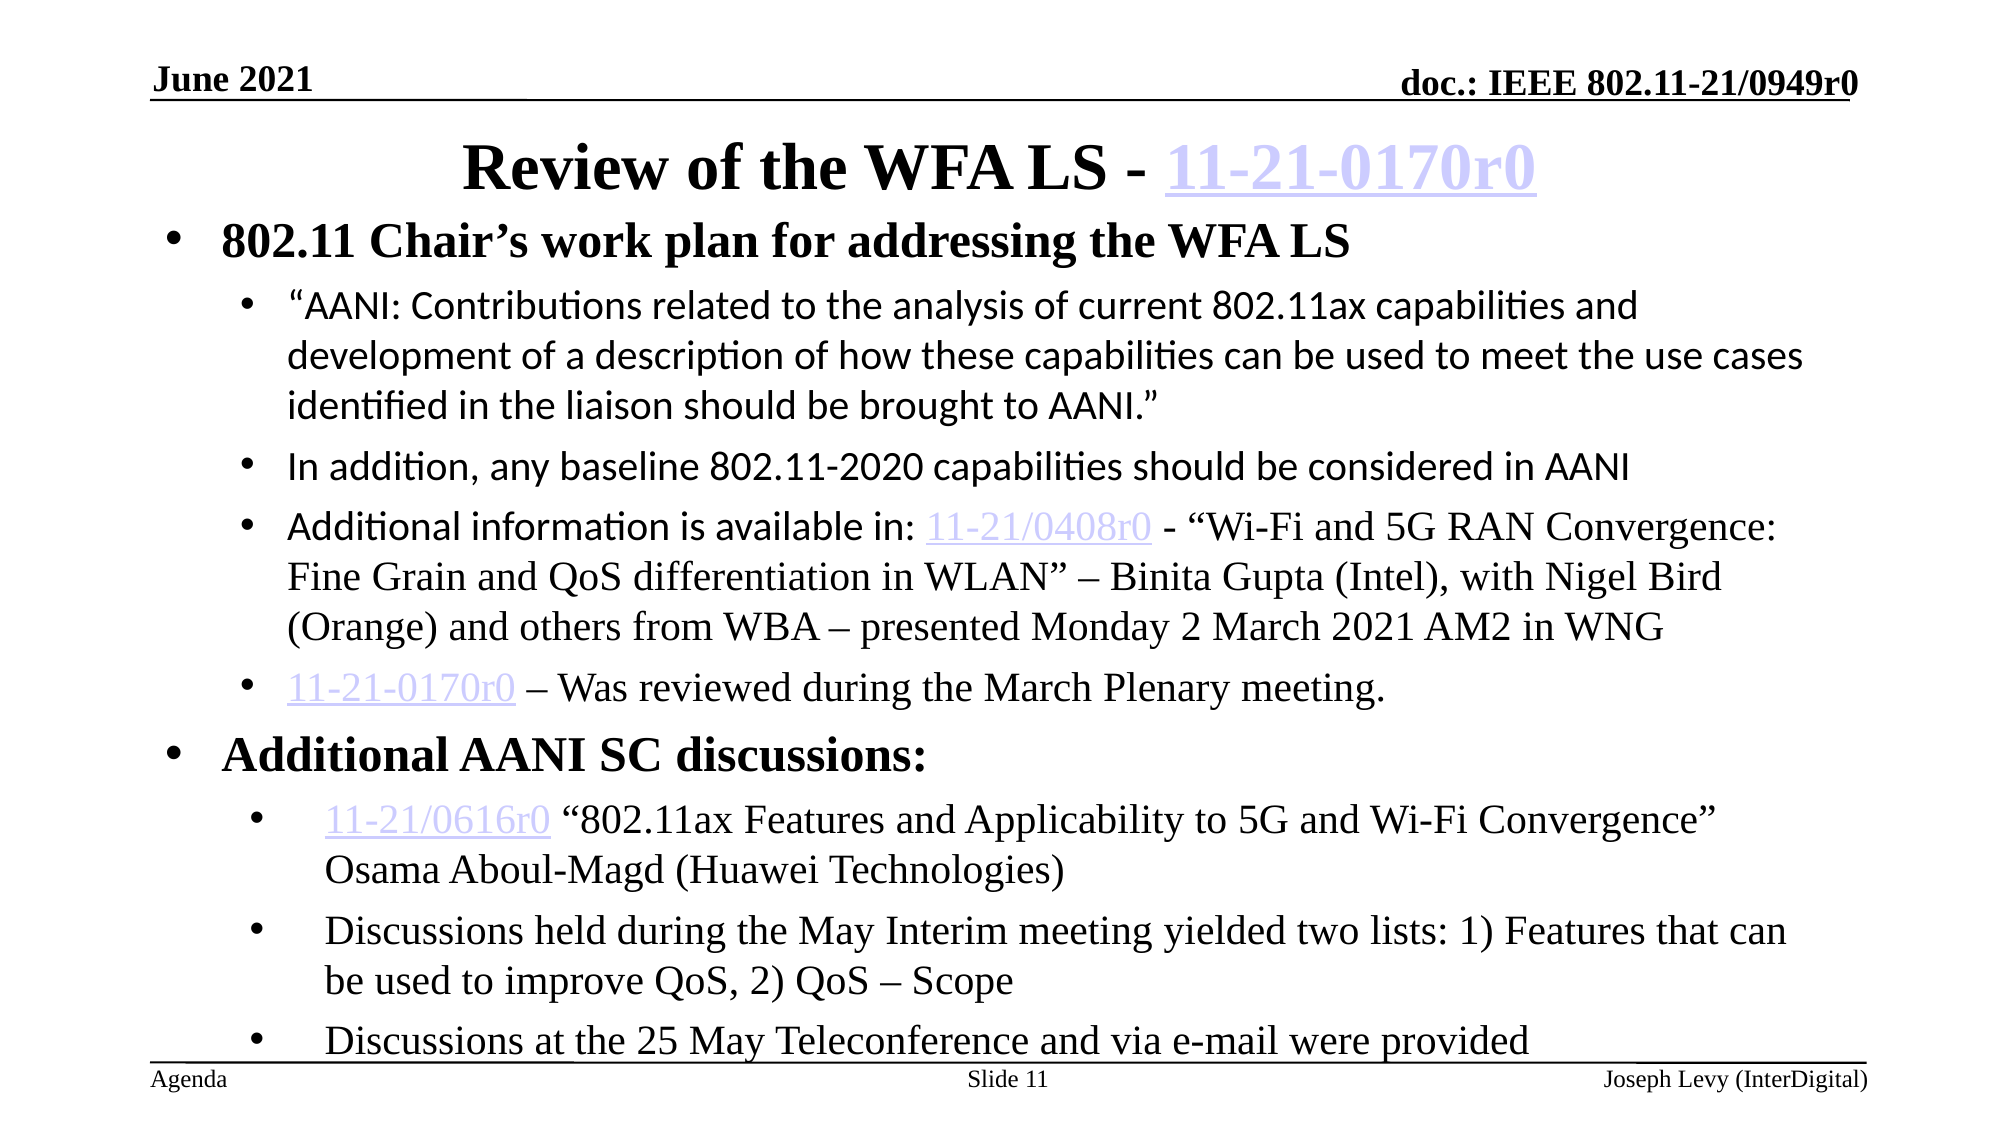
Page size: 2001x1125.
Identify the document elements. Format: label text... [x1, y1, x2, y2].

list 802.11 Chair’s work plan for addressing the WFA LS “AANI: Contributions related to the analysis of current 802.11ax capabilities and development of a description of how these capabilities can be used to meet the use cases identified in the liaison should be brought to AANI.” In addition, any baseline 802.11-2020 capabilities should be considered in AANI Additional information is available in: 11-21/0408r0 - “Wi-Fi and 5G RAN Convergence: Fine Grain and QoS differentiation in WLAN” – Binita Gupta (Intel), with Nigel Bird (Orange) and others from WBA – presented Monday 2 March 2021 AM2 in WNG 11-21-0170r0 – Was reviewed during the March Plenary meeting. Additional AANI SC discussions: 11-21/0616r0 “802.11ax Features and Applicability to 5G and Wi-Fi Convergence” Osama Aboul-Magd (Huawei Technologies) Discussions held during the May Interim meeting yielded two lists: 1) Features that can be used to improve QoS, 2) QoS – Scope Discussions at the 25 May Teleconference and via e-mail were provided [149, 199, 1850, 1071]
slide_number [152, 54, 563, 100]
title Review of the WFA LS - 11-21-0170r0 [149, 112, 1850, 199]
footer Joseph Levy (InterDigital) [1171, 1061, 1869, 1093]
slide_number Slide 11 [950, 1061, 1067, 1123]
